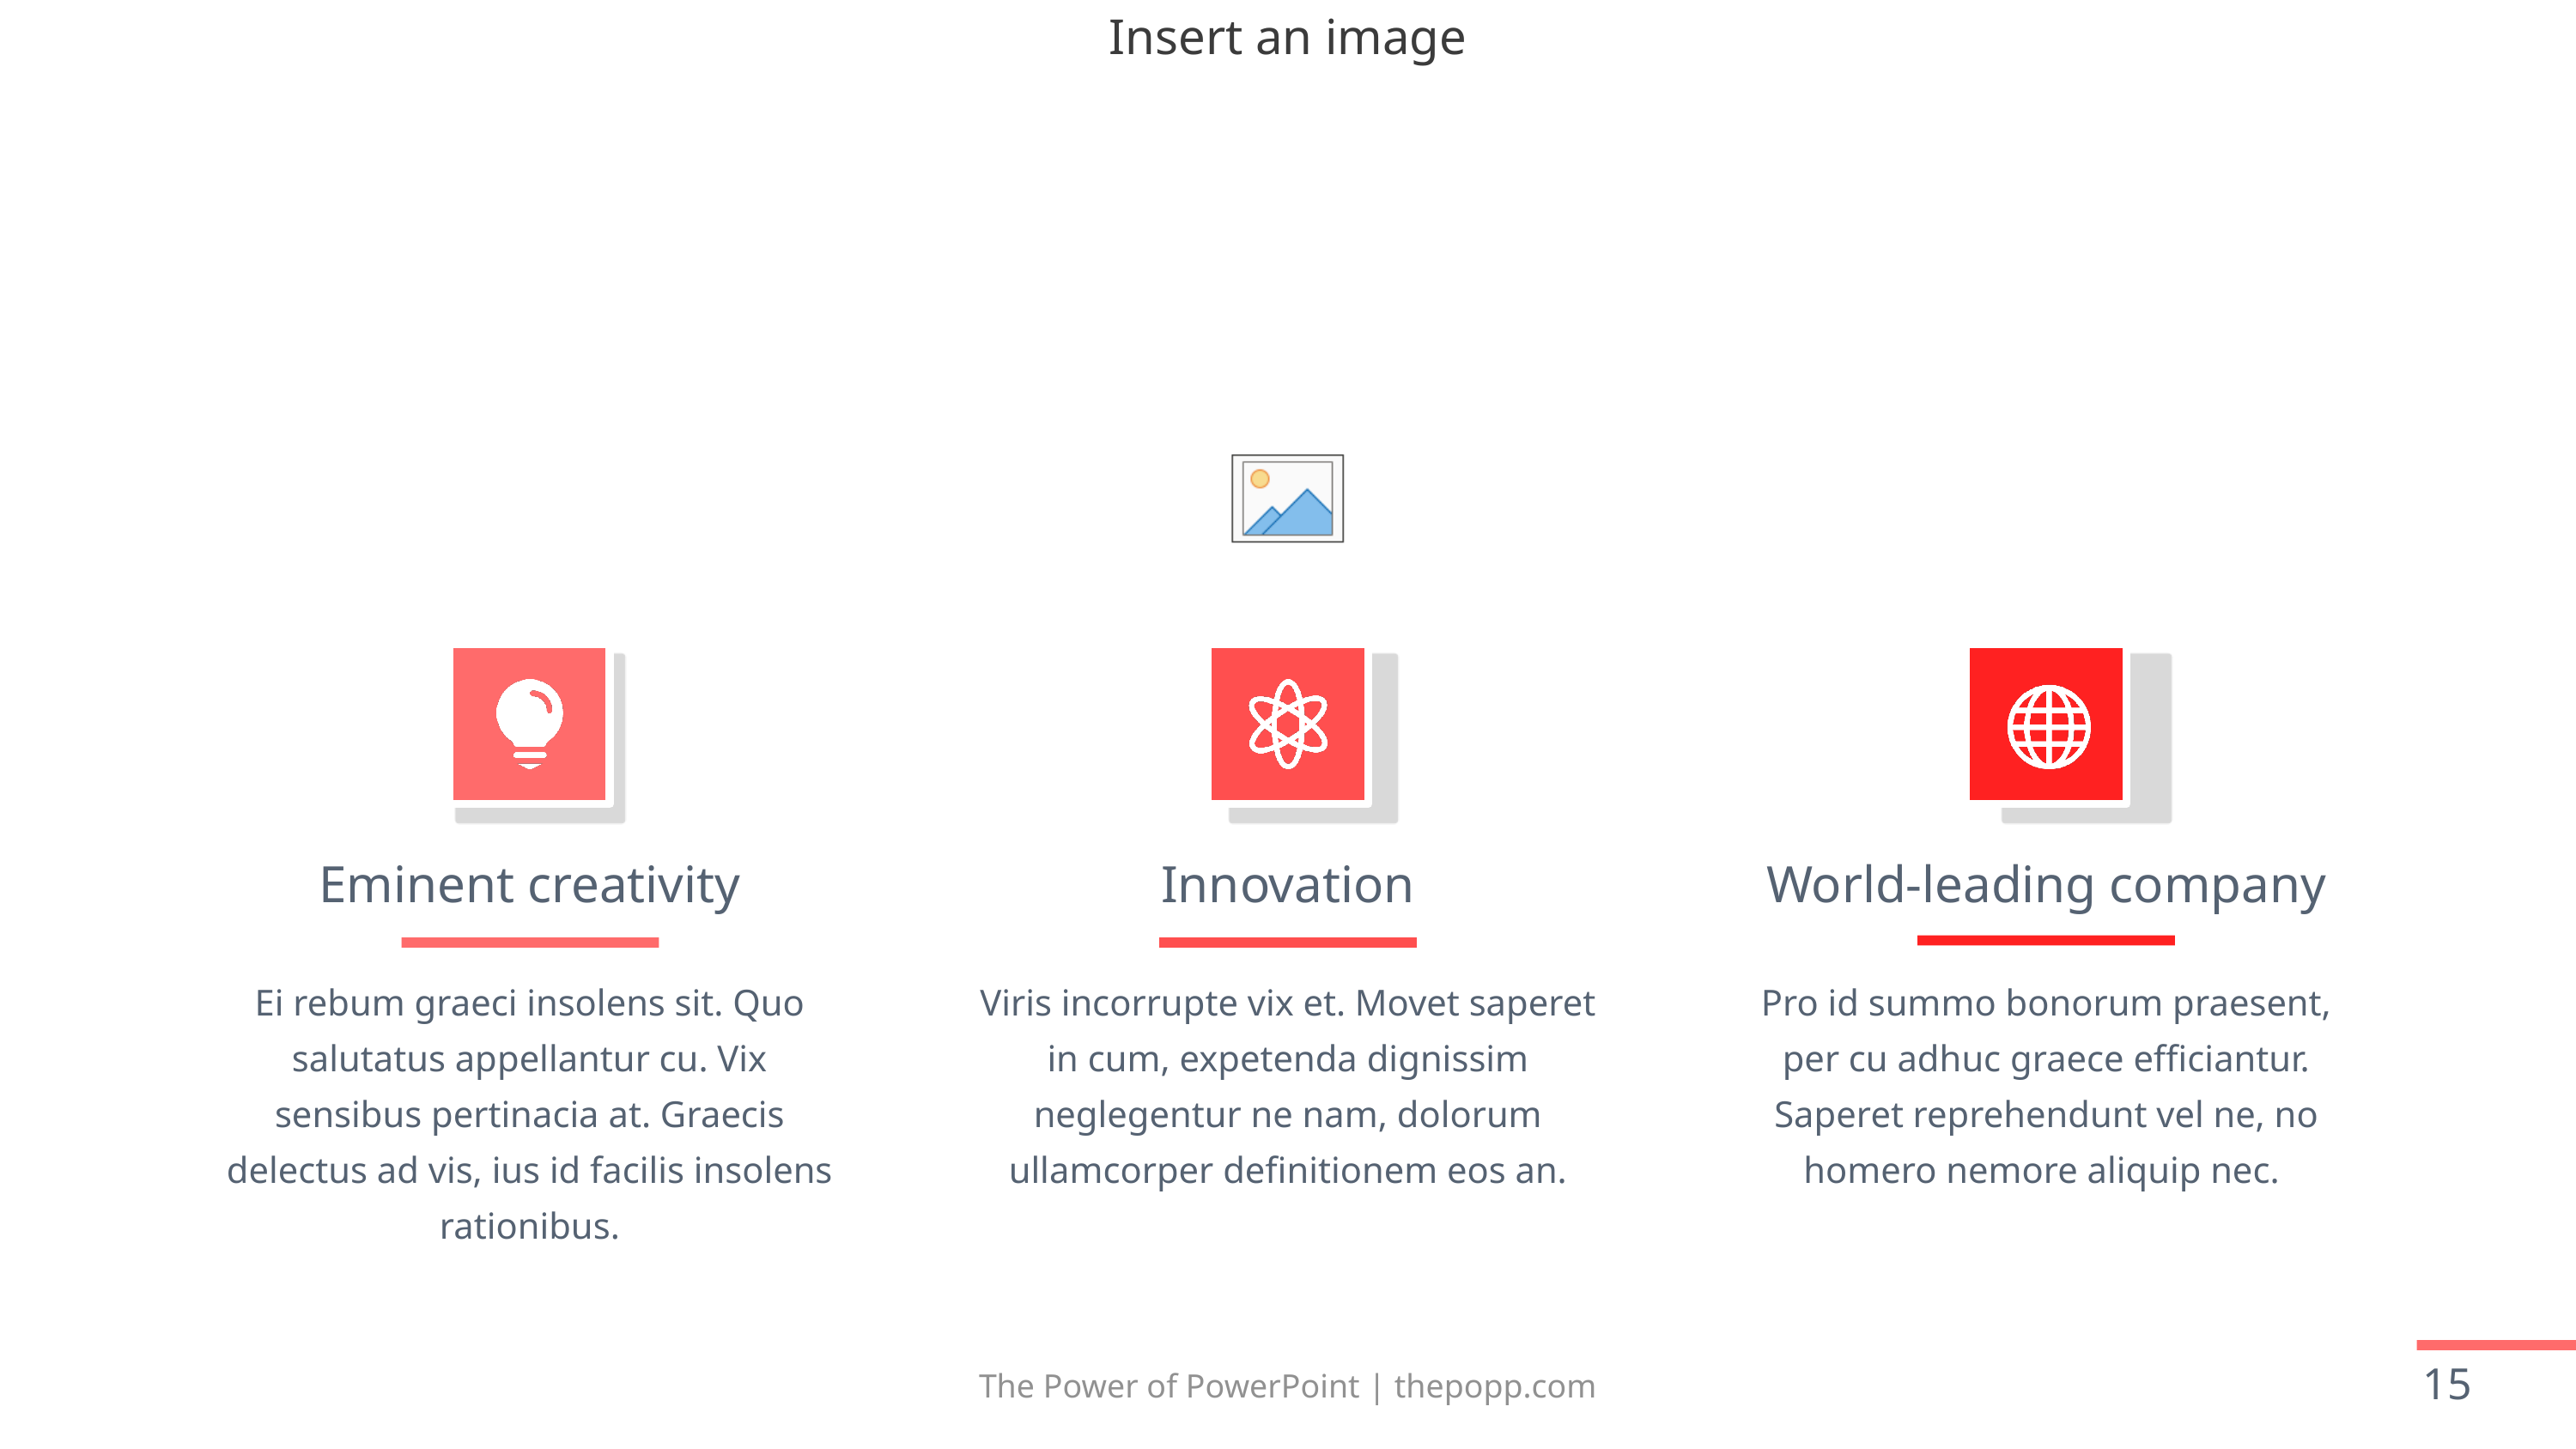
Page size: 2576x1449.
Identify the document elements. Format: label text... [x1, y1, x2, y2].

slide_number 15 [2409, 1351, 2576, 1421]
list Viris incorrupte vix et. Movet saperet in cum, expetenda dignissim neglegentur ne nam, dolorum ullamcorper definitionem eos an. [964, 998, 1612, 1258]
list Ei rebum graeci insolens sit. Quo salutatus appellantur cu. Vix sensibus pertinacia at. Graecis delectus ad vis, ius id facilis insolens rationibus. [206, 998, 854, 1258]
list Pro id summo bonorum praesent, per cu adhuc graece efficiantur. Saperet reprehendunt vel ne, no homero nemore aliquip nec. [1722, 998, 2370, 1258]
footer The Power of PowerPoint | thepopp.com [853, 1349, 1723, 1427]
picture [0, 0, 2576, 998]
